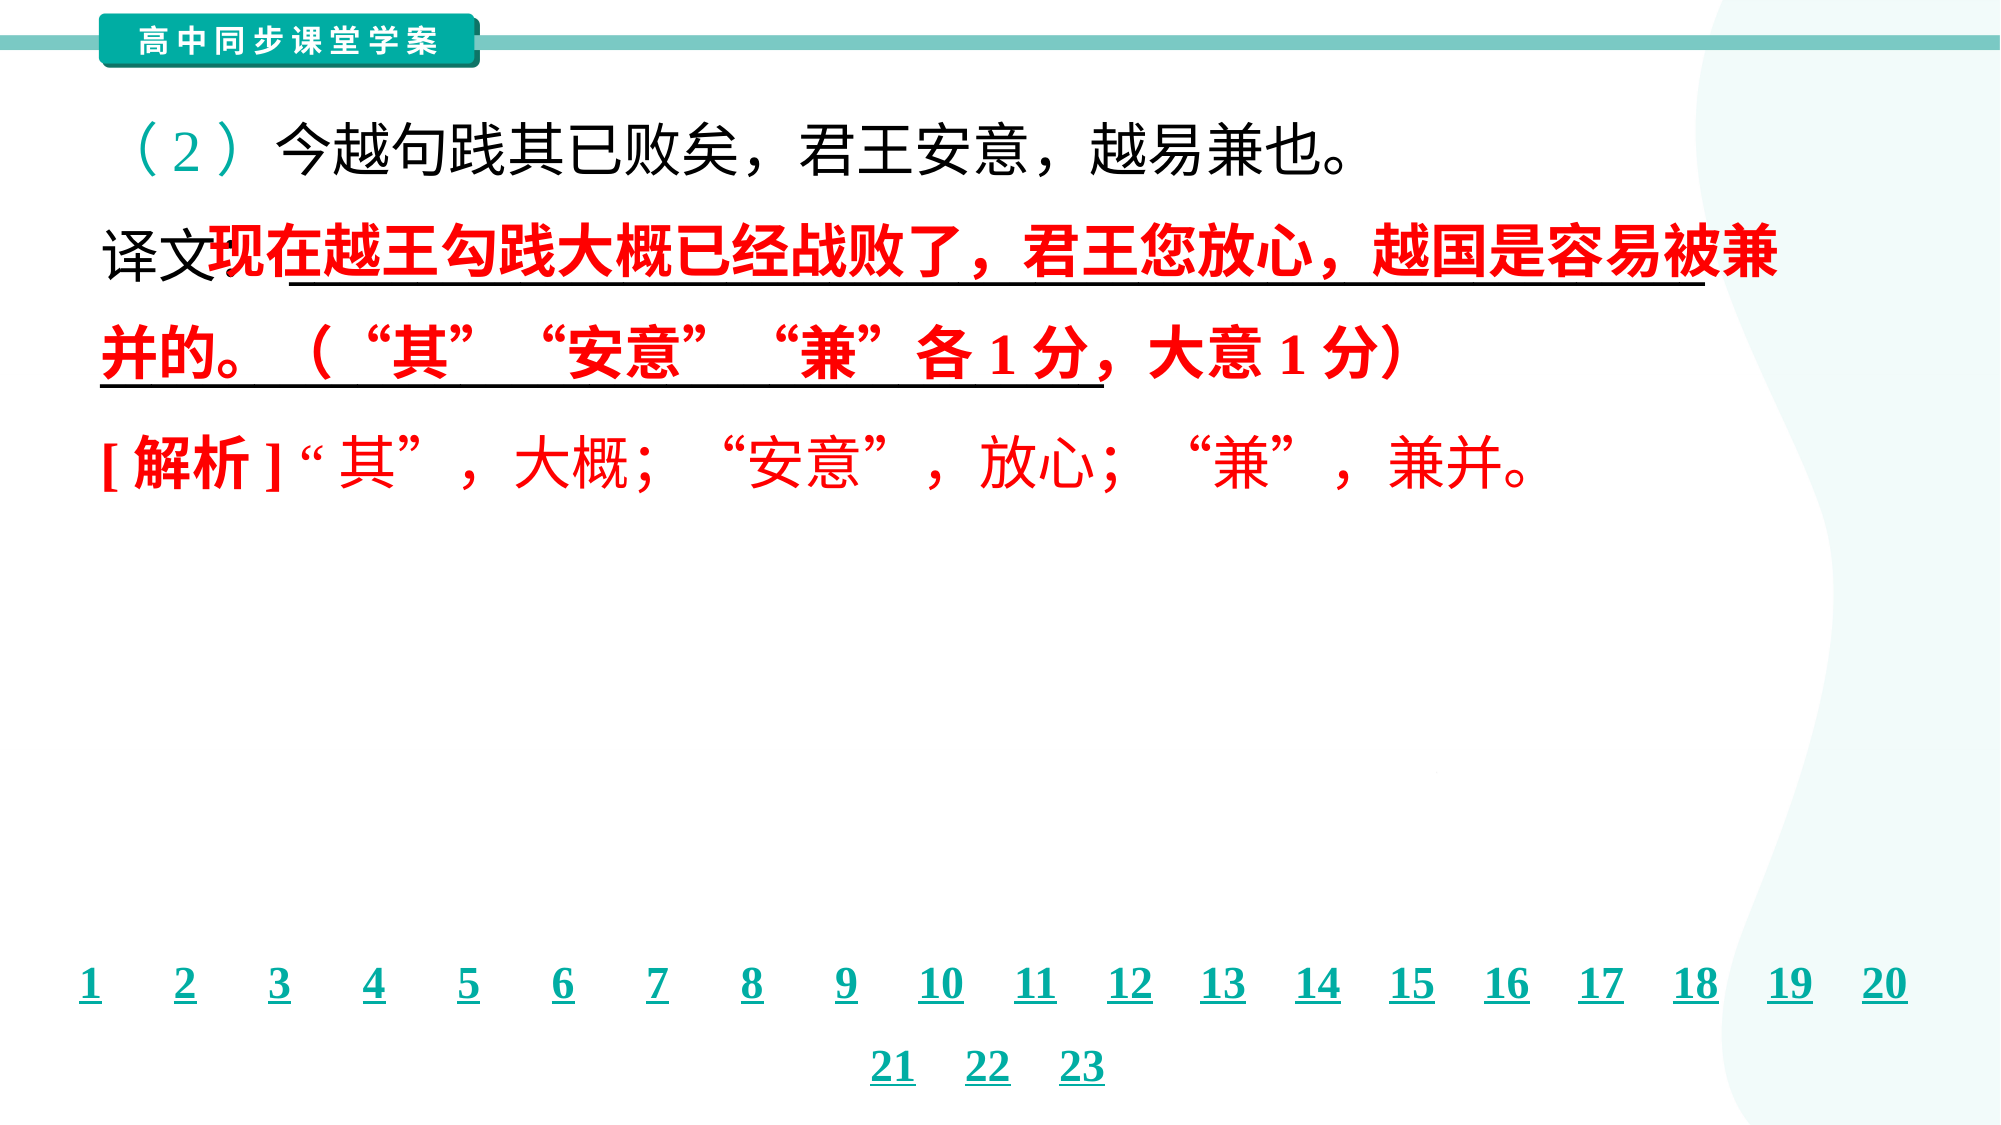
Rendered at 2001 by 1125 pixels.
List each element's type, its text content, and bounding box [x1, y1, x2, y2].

text_box （2）今越句践其已败矣，君王安意，越易兼也。 译文：_______________________________________________________ _______________________________________ [100, 76, 1899, 178]
text_box 现在越王勾践大概已经战败了，君王您放心，越国是容易被兼 并的。（“其”“安意”“兼”各1分，大意1分） [100, 178, 1899, 376]
picture [0, 0, 2000, 1125]
text_box （2）今越句践其已败矣，君王安意，越易兼也。 译文：_______________________________________________________ _______________________________________ [100, 376, 1899, 380]
text_box [解析] “其”，大概；“安意”，放心；“兼”，兼并。 [100, 392, 1899, 485]
